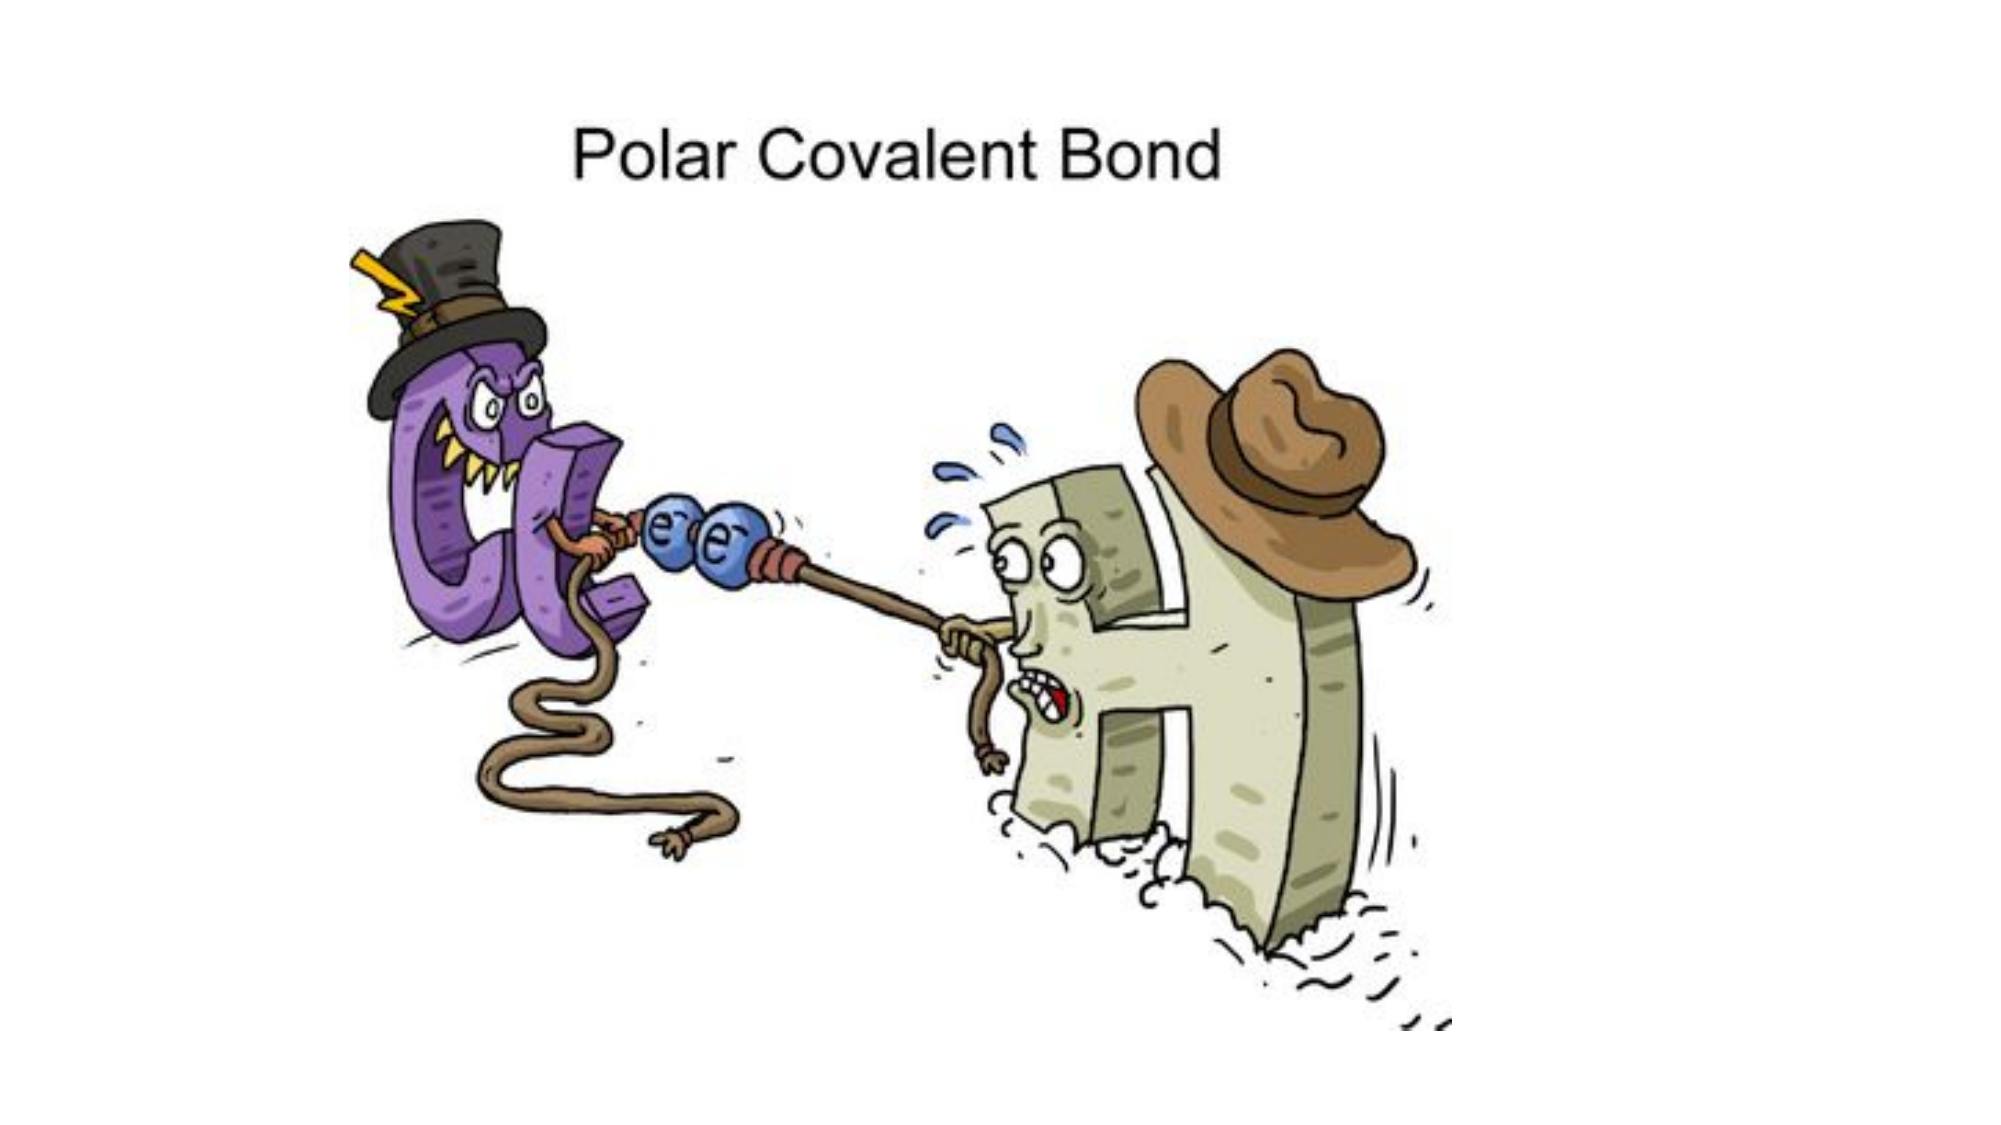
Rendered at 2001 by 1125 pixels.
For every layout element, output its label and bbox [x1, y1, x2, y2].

list [349, 118, 1452, 1031]
